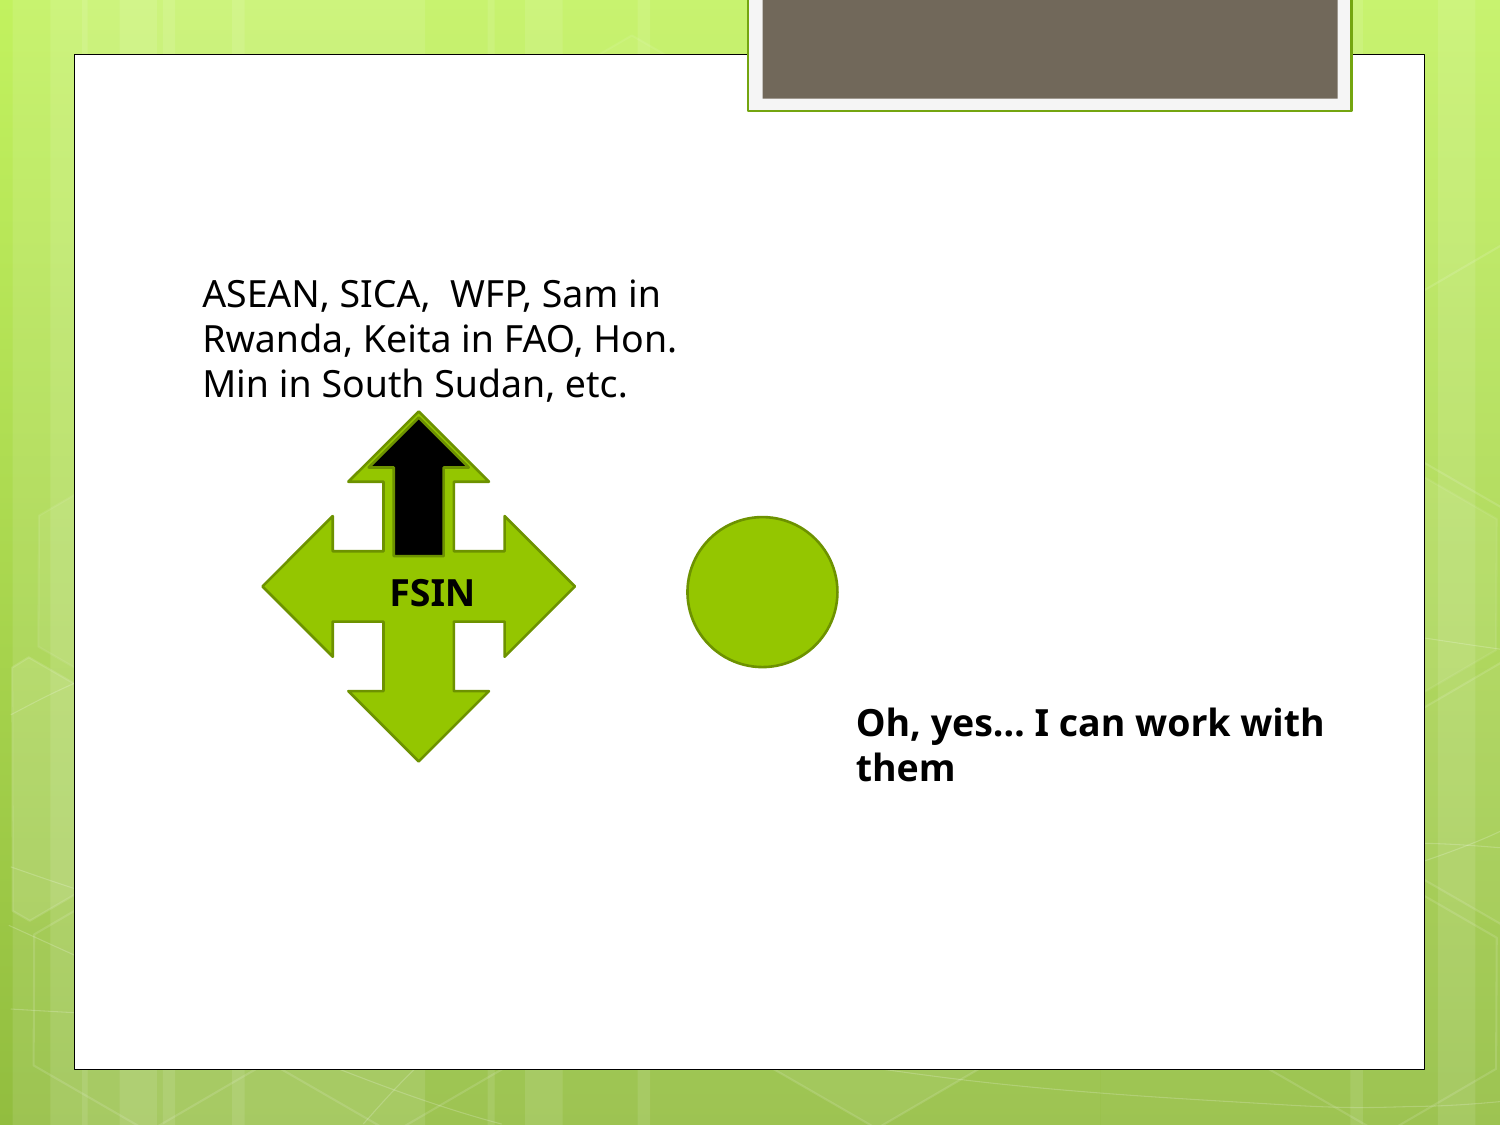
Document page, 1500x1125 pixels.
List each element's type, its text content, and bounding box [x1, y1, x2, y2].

text_box [686, 515, 839, 669]
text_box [262, 411, 576, 762]
text_box Oh, yes… I can work with them [841, 691, 1388, 797]
text_box ASEAN, SICA, WFP, Sam in Rwanda, Keita in FAO, Hon. Min in South Sudan, etc. [187, 262, 713, 413]
